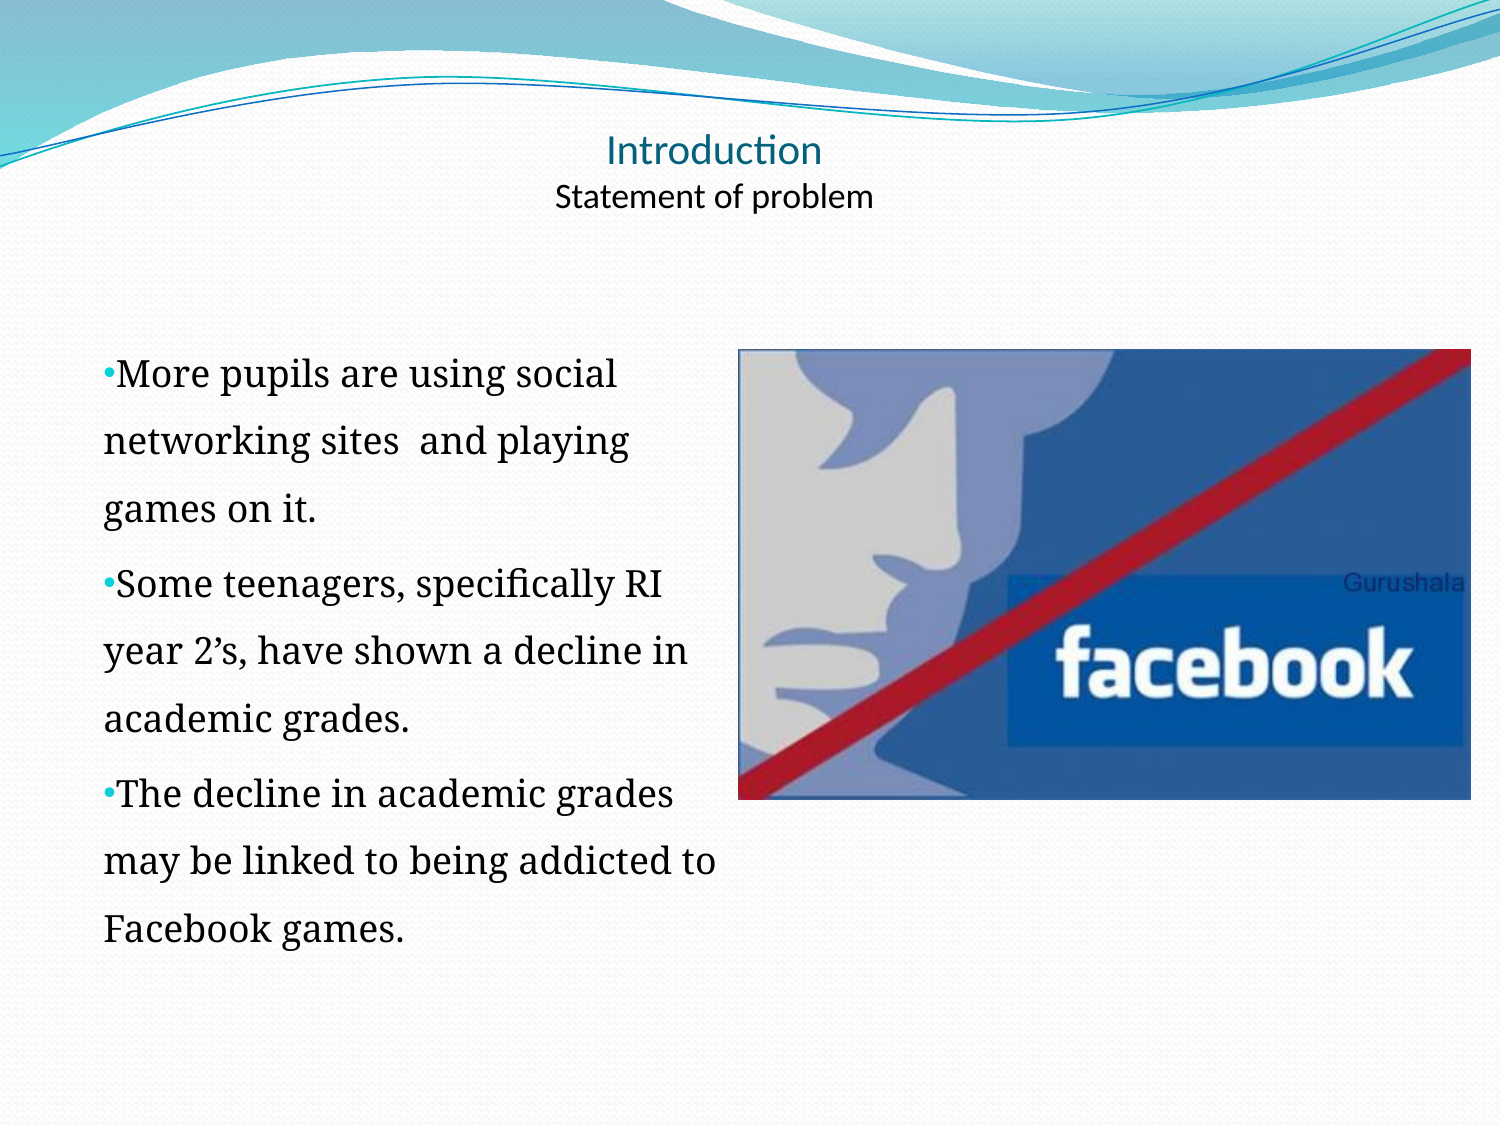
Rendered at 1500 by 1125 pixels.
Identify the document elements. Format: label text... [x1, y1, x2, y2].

title Introduction Statement of problem [112, 113, 1317, 216]
list More pupils are using social networking sites and playing games on it. Some teenagers, specifically RI year 2’s, have shown a decline in academic grades. The decline in academic grades may be linked to being addicted to Facebook games. [100, 267, 726, 1025]
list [737, 349, 1472, 801]
